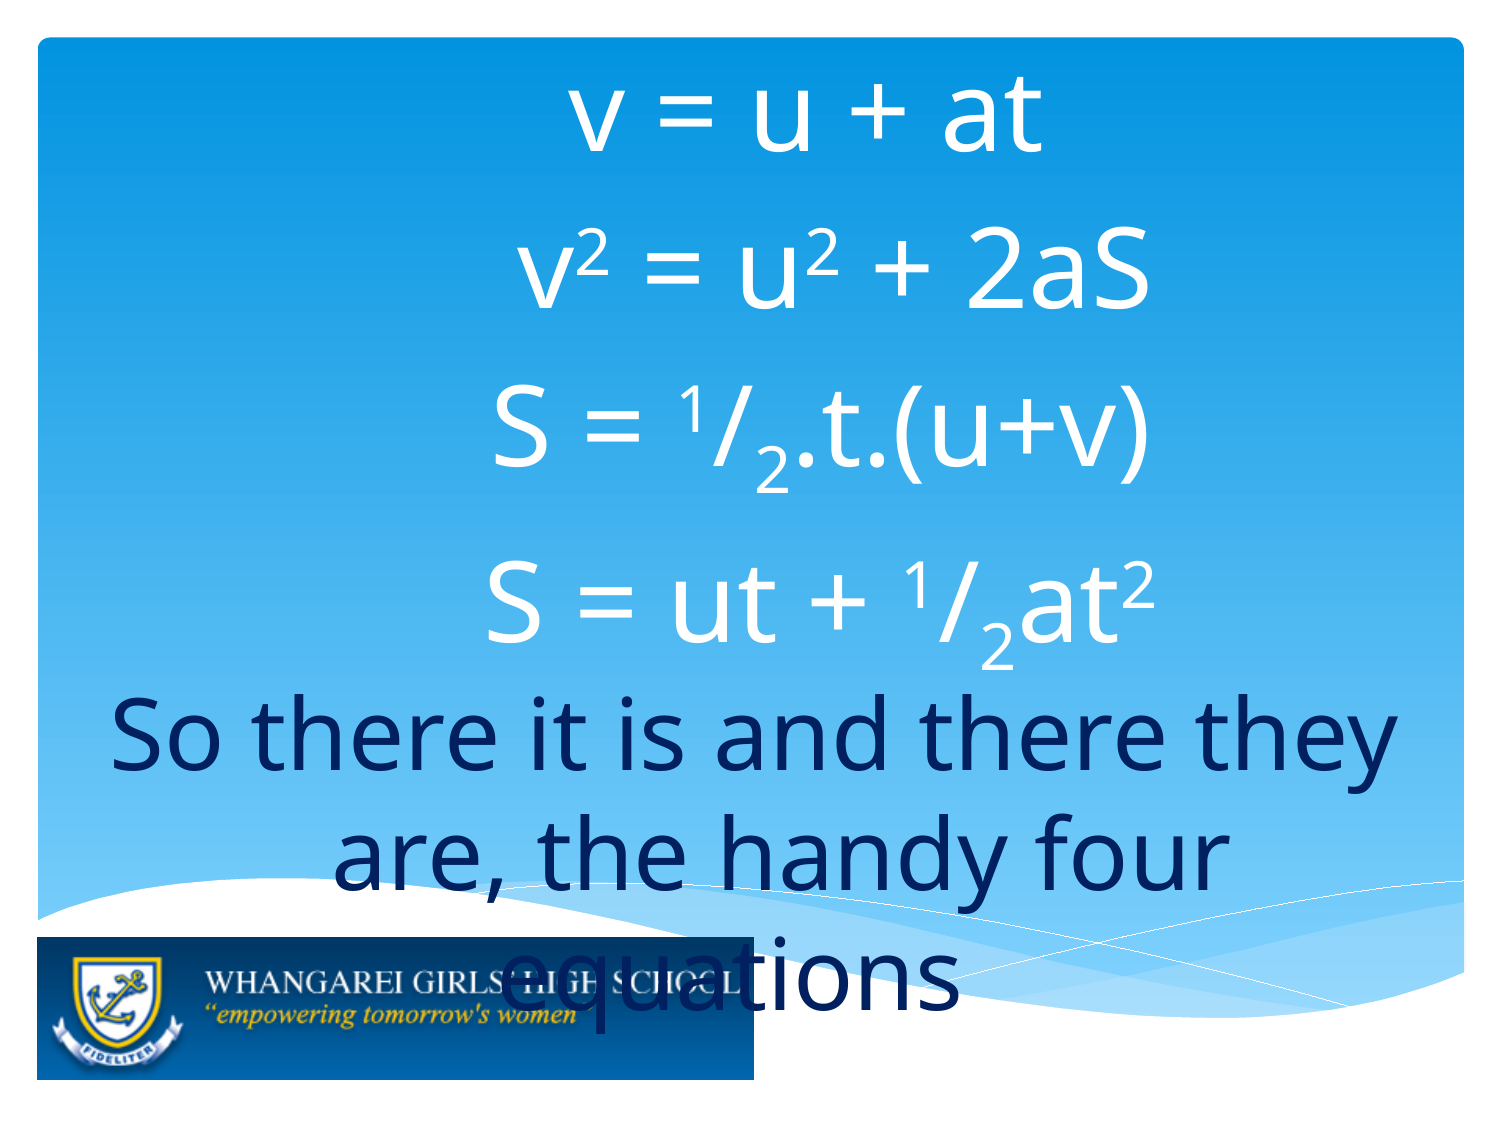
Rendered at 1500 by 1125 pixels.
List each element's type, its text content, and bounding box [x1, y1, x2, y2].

text_box v = u + at v2 = u2 + 2aS S = 1/2.t.(u+v) S = ut + 1/2at2 [194, 31, 1447, 662]
picture [37, 937, 754, 1080]
text_box So there it is and there they are, the handy four equations [37, 662, 1471, 1100]
